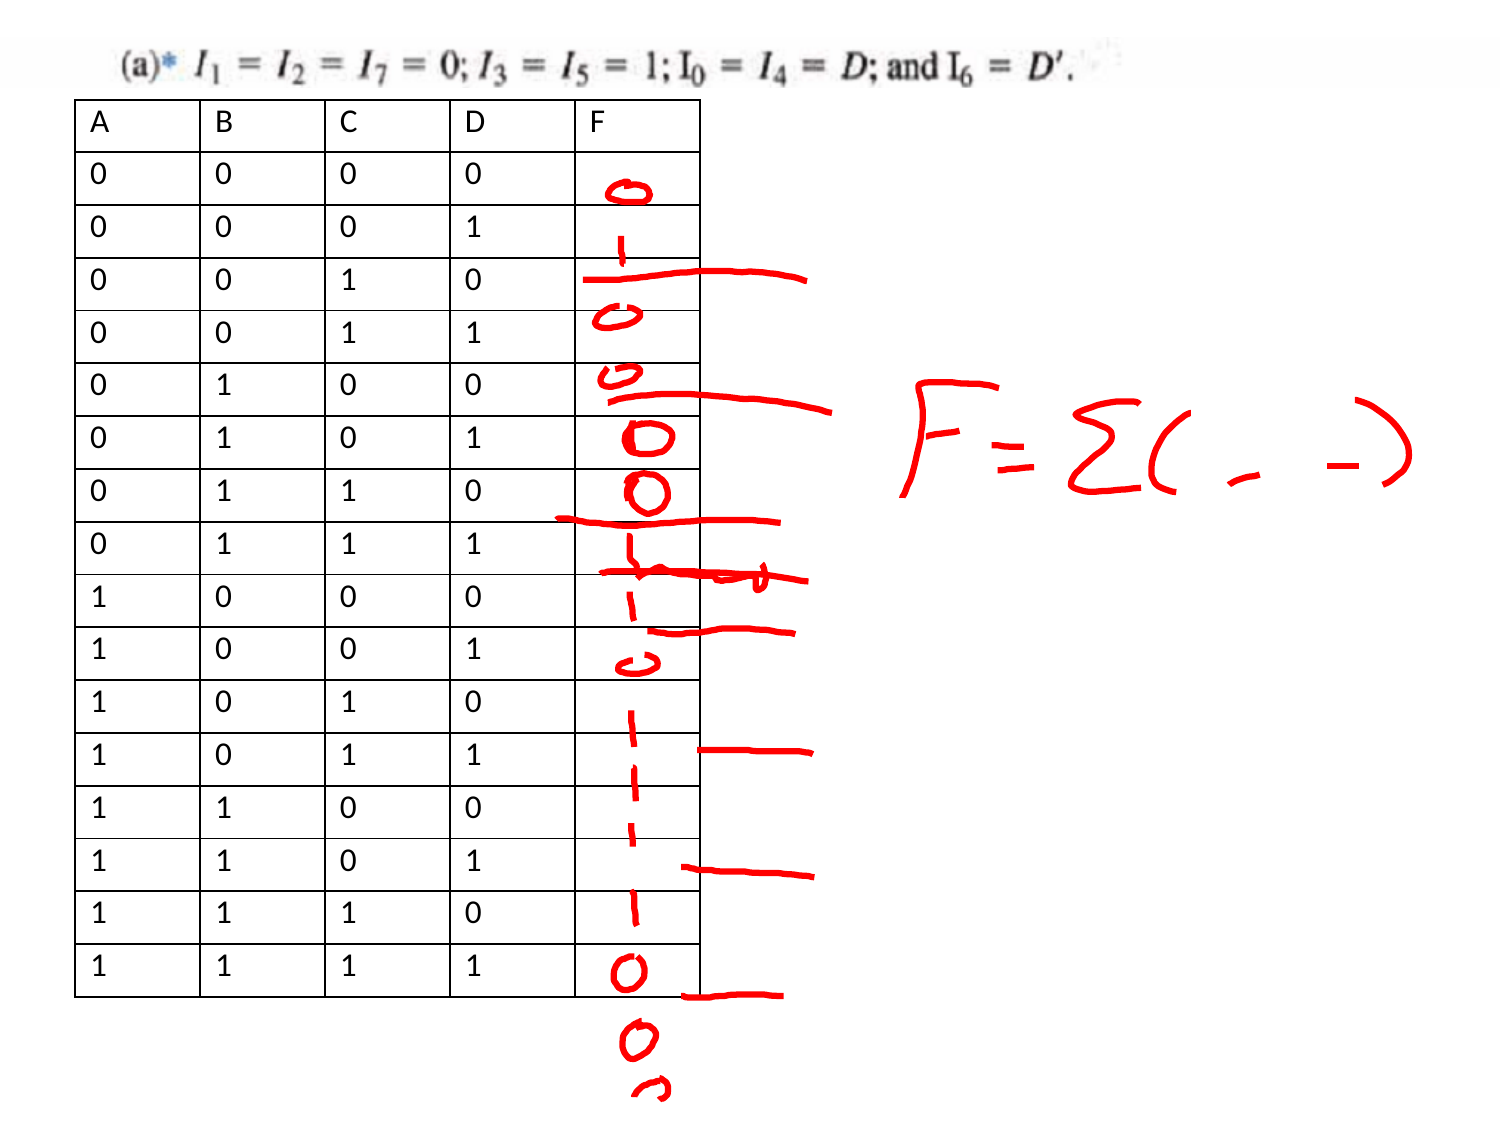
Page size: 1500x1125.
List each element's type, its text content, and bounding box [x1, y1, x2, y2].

table_cell 1 [326, 734, 449, 785]
table_cell 1 [326, 470, 449, 521]
table_cell 1 [326, 892, 449, 943]
table_cell 1 [451, 945, 551, 996]
table_cell 0 [201, 575, 324, 626]
table_cell 0 [326, 153, 449, 204]
table_cell 1 [451, 311, 551, 362]
table_cell 0 [76, 417, 199, 468]
table_cell 0 [201, 628, 324, 679]
table_cell 1 [201, 417, 324, 468]
table_cell 1 [451, 206, 551, 257]
table_cell 1 [326, 945, 449, 996]
table_cell 0 [76, 470, 199, 521]
table_cell 0 [451, 364, 551, 415]
table_cell 0 [451, 575, 551, 626]
table_cell 1 [76, 575, 199, 626]
table_cell 0 [451, 153, 574, 204]
table_cell 1 [76, 734, 199, 785]
table_cell 1 [326, 681, 449, 732]
table_cell 0 [326, 787, 449, 838]
table_cell 1 [76, 839, 199, 890]
table_cell 0 [451, 259, 551, 310]
table_cell 1 [201, 523, 324, 574]
table_cell 1 [201, 787, 324, 838]
table_cell 0 [201, 259, 324, 310]
table_cell 0 [201, 734, 324, 785]
table_cell 0 [201, 311, 324, 362]
table_cell 0 [326, 417, 449, 468]
table_cell 0 [451, 892, 551, 943]
table_cell 0 [201, 153, 324, 204]
table_cell 0 [76, 206, 199, 257]
table_header C [326, 101, 449, 151]
table_header B [201, 101, 324, 151]
table_cell 0 [201, 206, 324, 257]
table_cell 0 [326, 364, 449, 415]
table_cell 1 [201, 839, 324, 890]
table_cell 1 [451, 417, 551, 468]
table_cell 1 [326, 311, 449, 362]
table_cell 1 [76, 787, 199, 838]
table_cell 1 [451, 734, 551, 785]
table_cell 1 [76, 628, 199, 679]
table_cell 1 [201, 945, 324, 996]
table_cell 0 [201, 681, 324, 732]
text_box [556, 181, 1410, 1101]
table_cell 1 [76, 945, 199, 996]
table_cell 0 [76, 364, 199, 415]
table_cell 1 [201, 470, 324, 521]
picture [0, 37, 1500, 88]
table_cell 0 [451, 681, 551, 732]
table_cell 1 [201, 892, 324, 943]
table_cell 1 [326, 259, 449, 310]
table_cell 1 [326, 523, 449, 574]
table_cell 1 [201, 364, 324, 415]
table_cell 0 [326, 575, 449, 626]
table_cell 0 [326, 628, 449, 679]
table_header F [576, 101, 699, 151]
table_cell 0 [326, 206, 449, 257]
table_cell 1 [451, 523, 551, 574]
table_cell 1 [76, 681, 199, 732]
table_cell 0 [451, 787, 551, 838]
table_cell 0 [76, 153, 199, 204]
table_header A [76, 101, 199, 151]
table_cell 0 [326, 839, 449, 890]
table_cell 0 [451, 470, 551, 521]
table_header D [451, 101, 574, 151]
table_cell 0 [76, 311, 199, 362]
table_cell 1 [451, 628, 551, 679]
table_cell 1 [451, 839, 551, 890]
table_cell [576, 153, 699, 179]
table_cell 0 [76, 259, 199, 310]
table_cell 0 [76, 523, 199, 574]
table_cell 1 [76, 892, 199, 943]
